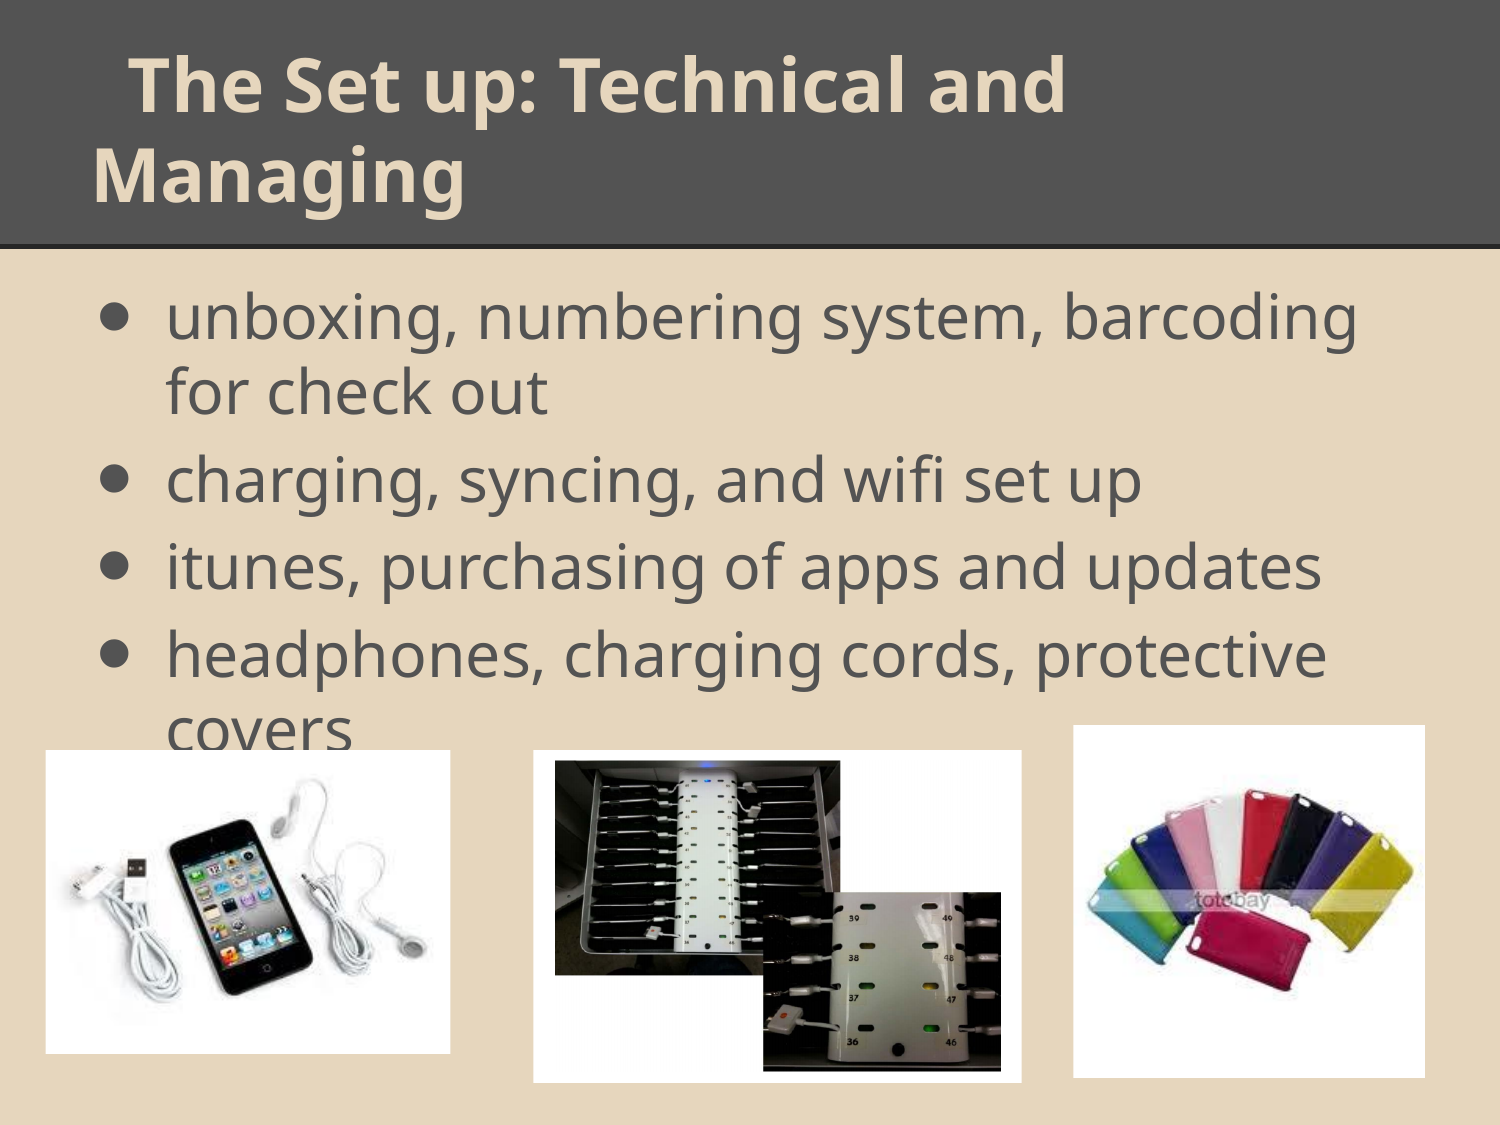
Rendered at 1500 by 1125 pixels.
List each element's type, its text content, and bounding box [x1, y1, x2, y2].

title The Set up: Technical and Managing [75, 14, 1425, 233]
list unboxing, numbering system, barcoding for check out charging, syncing, and wifi set up itunes, purchasing of apps and updates headphones, charging cords, protective covers [75, 262, 1425, 955]
text_box [533, 750, 1022, 1083]
text_box [45, 750, 451, 1054]
text_box [1073, 725, 1425, 1078]
